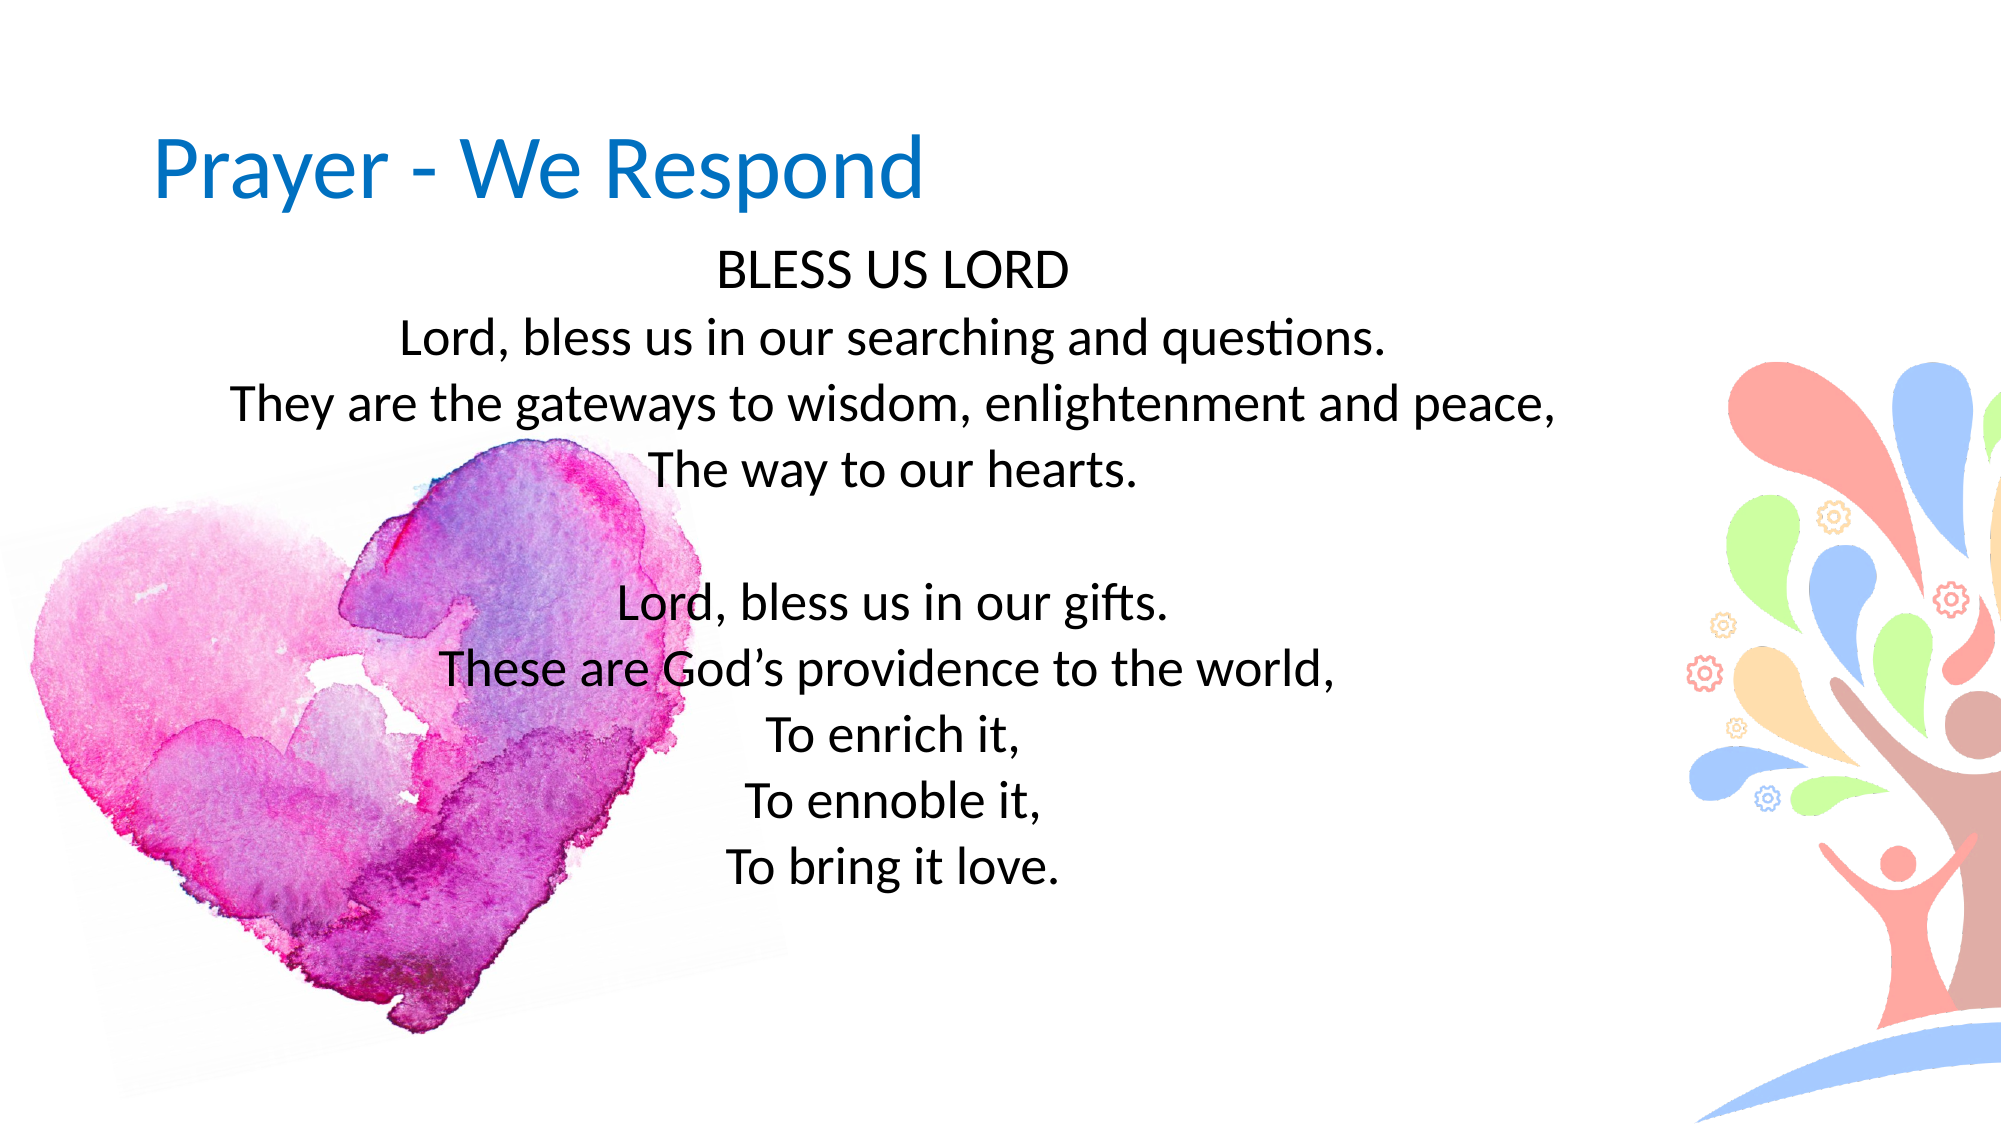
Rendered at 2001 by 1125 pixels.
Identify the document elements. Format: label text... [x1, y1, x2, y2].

title Prayer - We Respond [137, 59, 1863, 278]
picture [0, 456, 735, 1099]
picture [1648, 320, 2001, 1125]
list BLESS US LORD Lord, bless us in our searching and questions. They are the gateways to wisdom, enlightenment and peace, The way to our hearts. Lord, bless us in our gifts. These are God’s providence to the world, To enrich it, To ennoble it, To bring it love. [137, 242, 1650, 1024]
